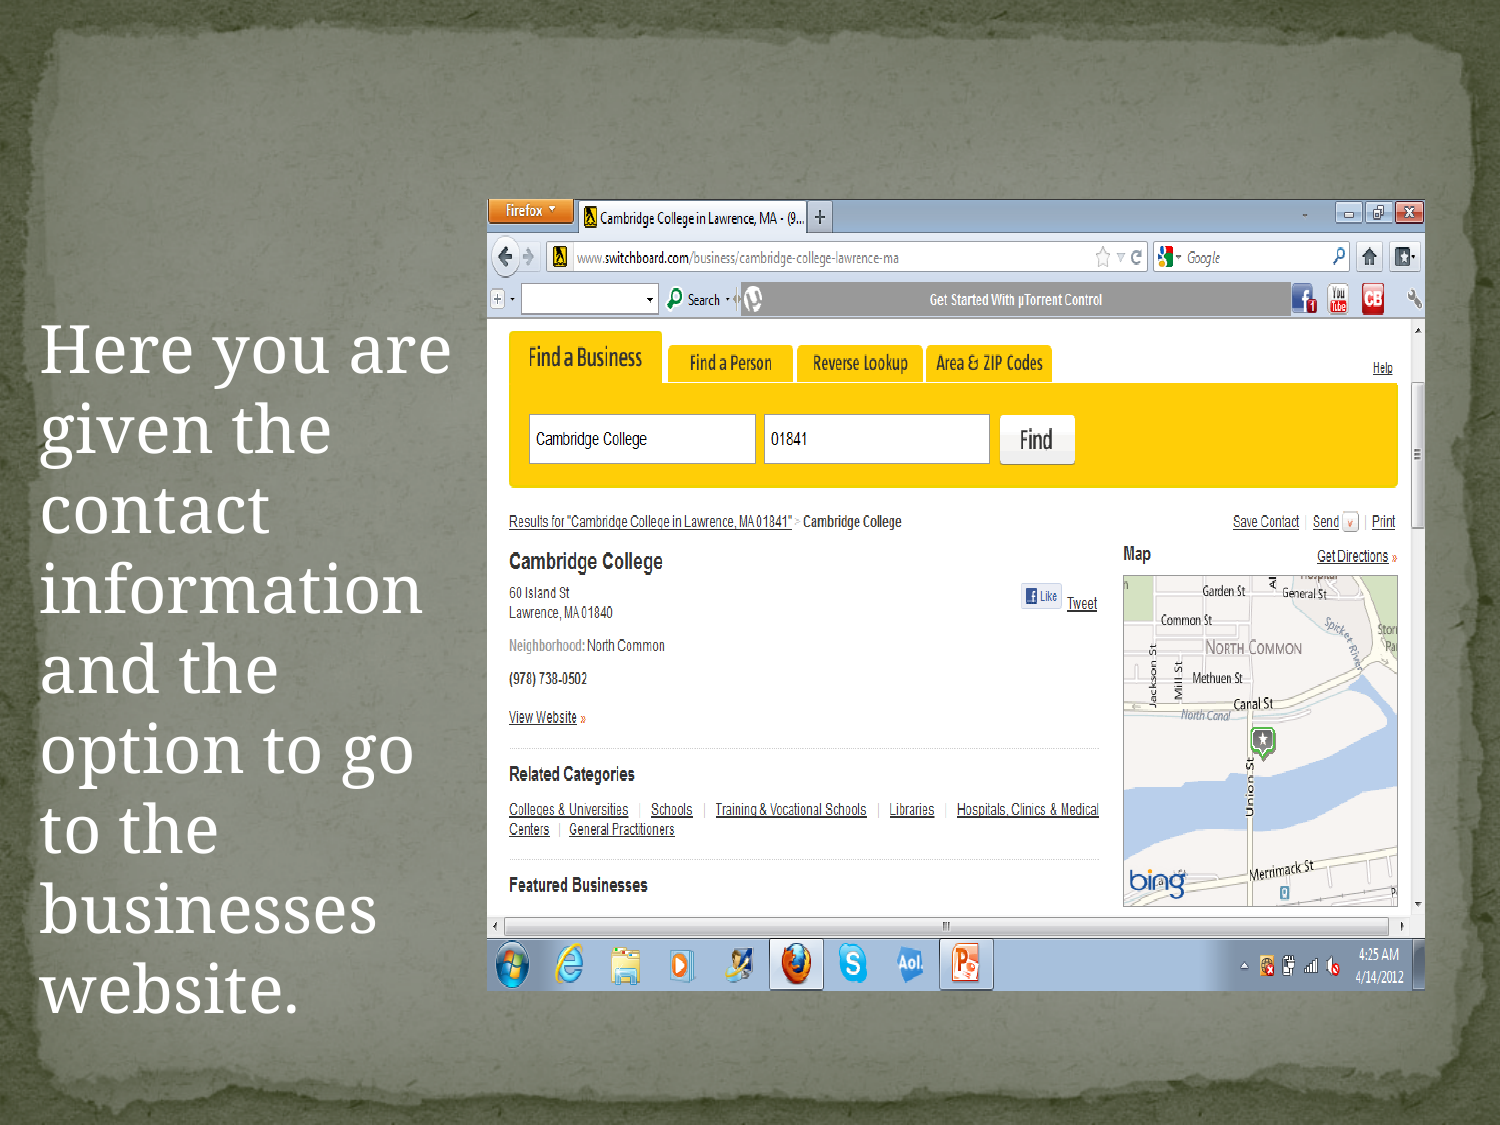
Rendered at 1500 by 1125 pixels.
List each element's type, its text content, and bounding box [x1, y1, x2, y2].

text_box Here you are given the contact information and the option to go to the businesses website. [24, 299, 488, 1035]
picture [487, 199, 1425, 991]
